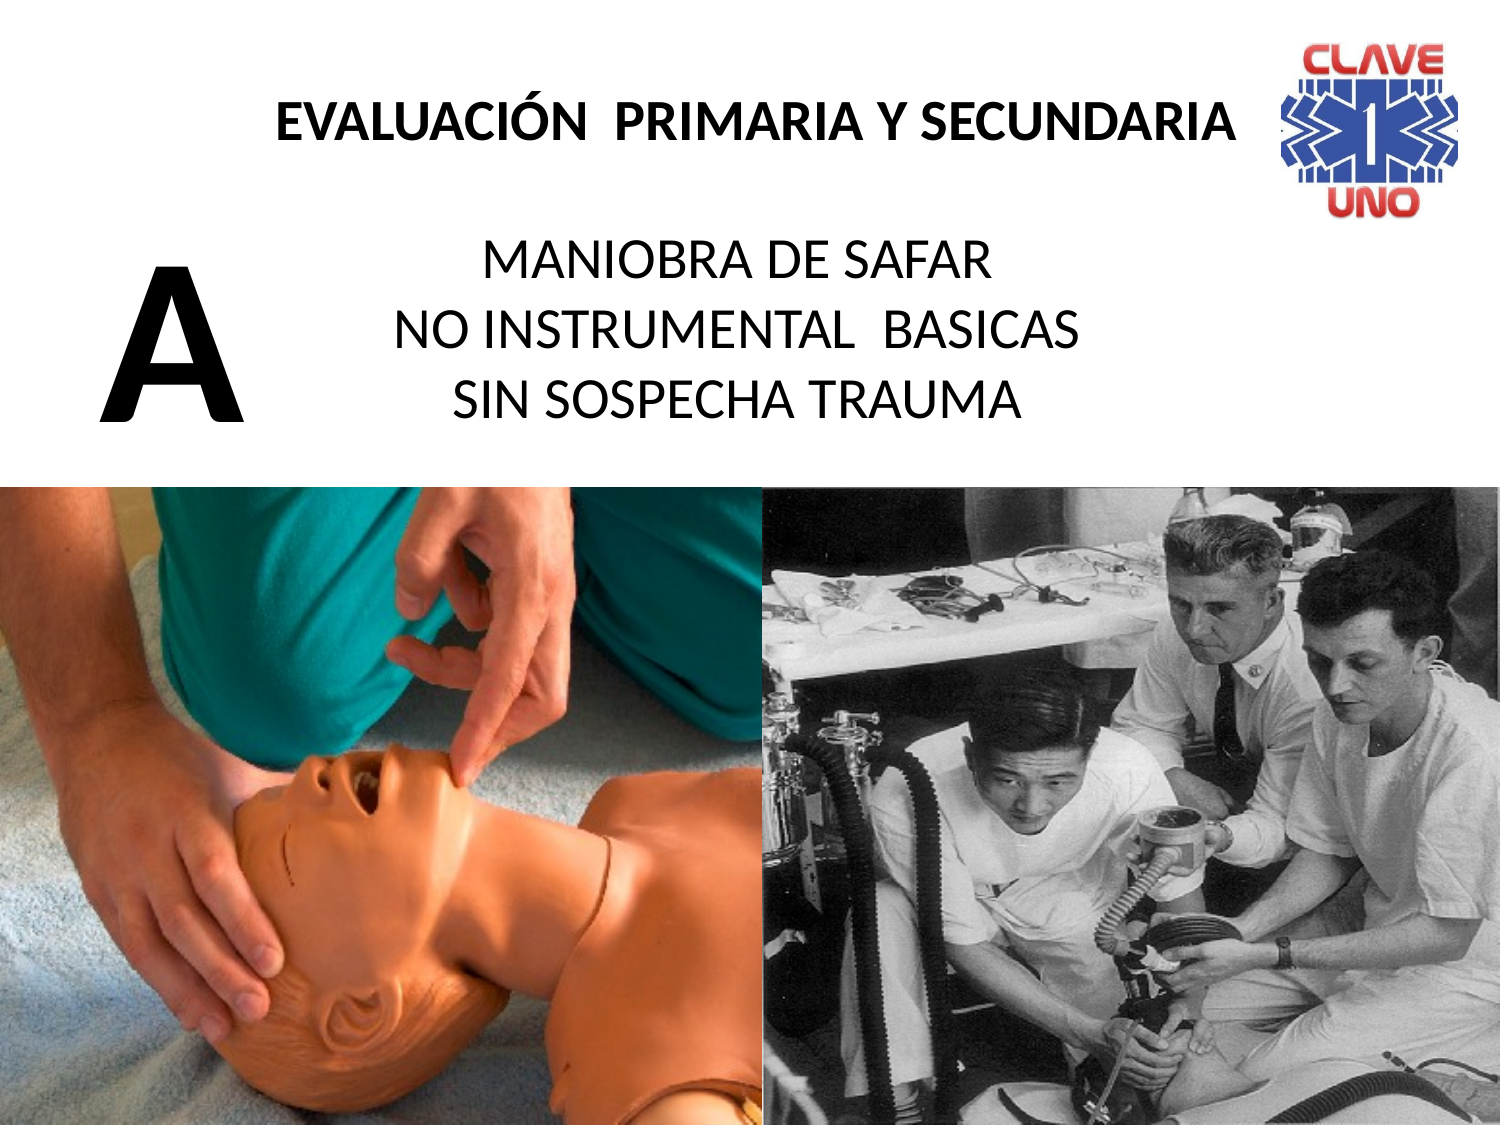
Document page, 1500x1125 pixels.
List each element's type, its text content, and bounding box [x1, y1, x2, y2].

text_box MANIOBRA DE SAFAR NO INSTRUMENTAL BASICAS SIN SOSPECHA TRAUMA [174, 212, 1300, 438]
picture [1281, 42, 1459, 220]
picture [0, 487, 1500, 1125]
text_box A [49, 174, 294, 478]
text_box EVALUACIÓN PRIMARIA Y SECUNDARIA [249, 75, 1263, 160]
